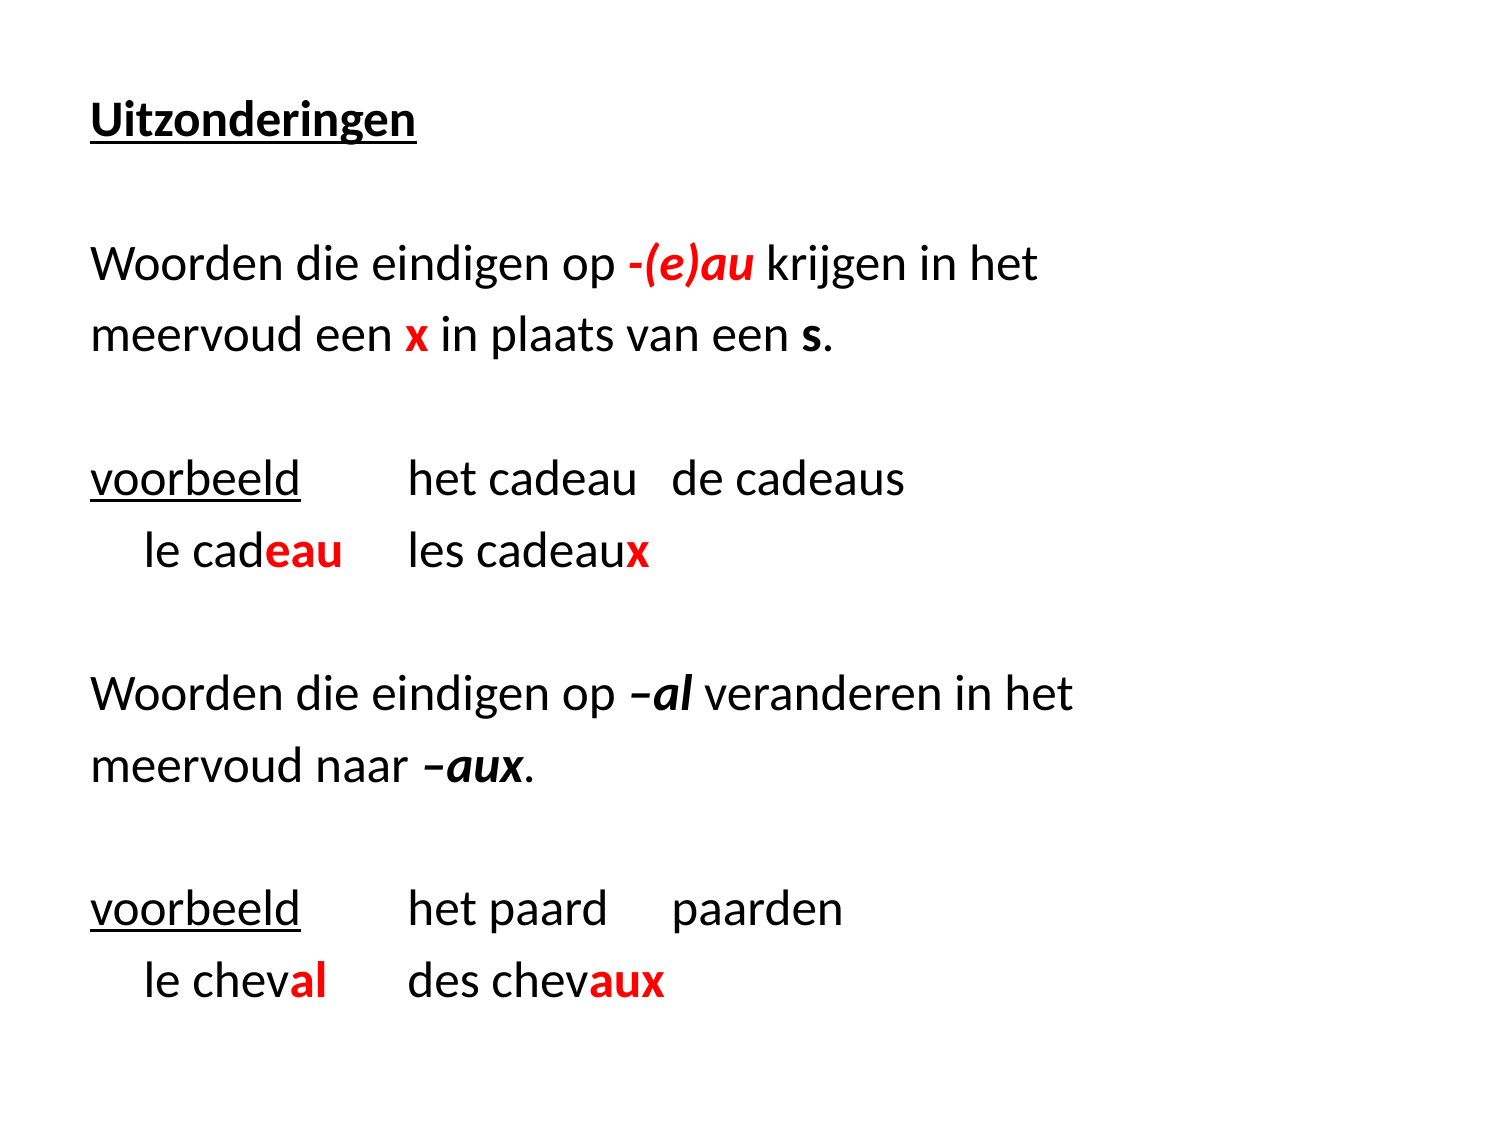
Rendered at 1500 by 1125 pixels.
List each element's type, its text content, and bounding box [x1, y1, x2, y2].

list Uitzonderingen Woorden die eindigen op -(e)au krijgen in het meervoud een x in plaats van een s. voorbeeld het cadeau de cadeaus le cadeau les cadeaux Woorden die eindigen op –al veranderen in het meervoud naar –aux. voorbeeld het paard paarden le cheval des chevaux [75, 78, 1425, 1024]
